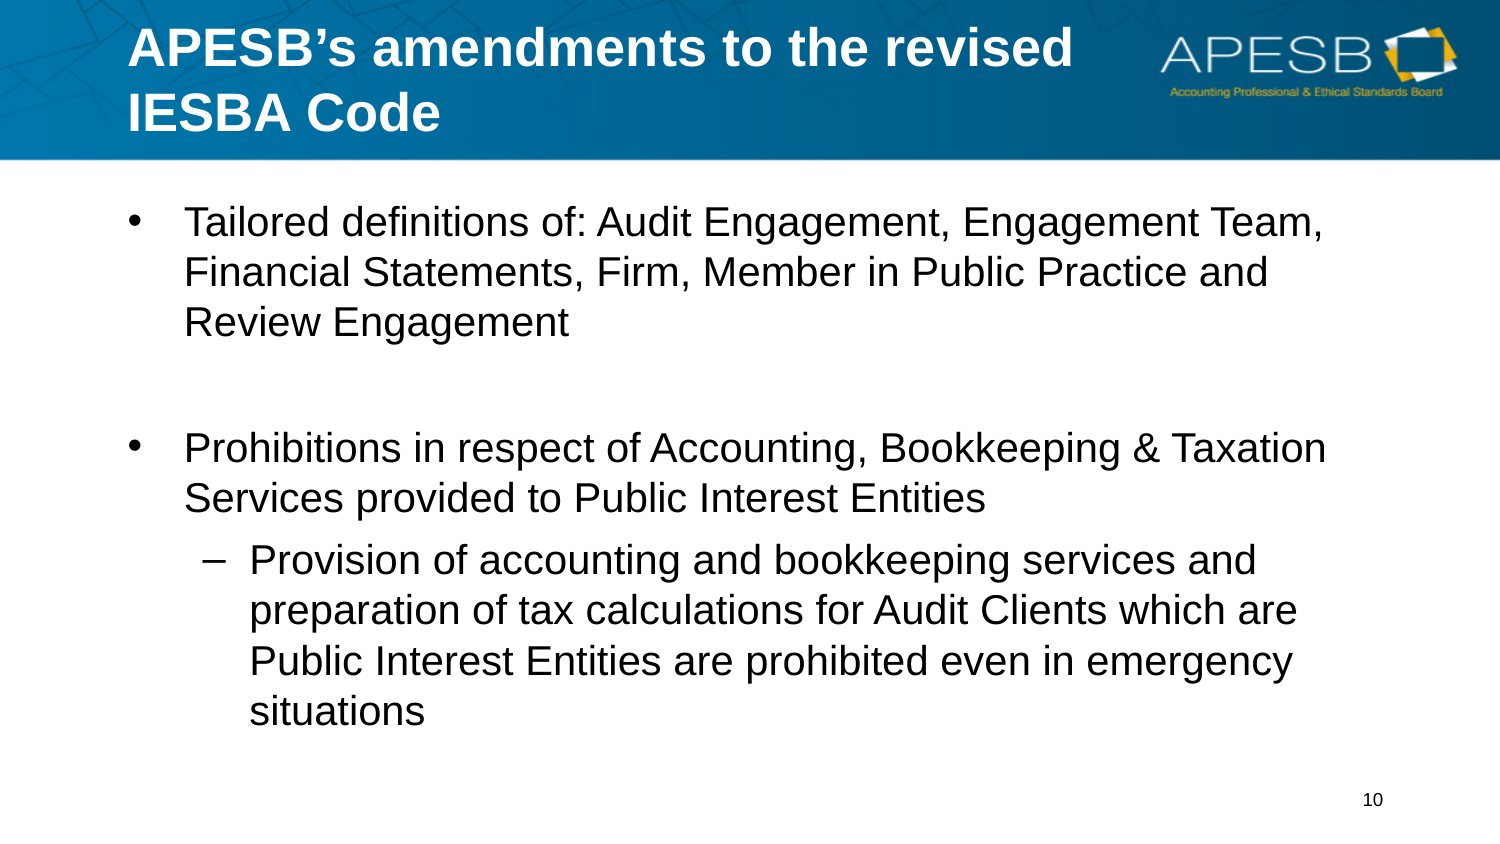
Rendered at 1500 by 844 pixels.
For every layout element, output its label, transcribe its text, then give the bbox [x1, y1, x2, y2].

picture [1388, 28, 1457, 82]
picture [1412, 87, 1442, 96]
picture [810, 27, 817, 37]
picture [1388, 88, 1407, 96]
title APESB’s amendments to the revised IESBA Code [112, 37, 1388, 150]
picture [318, 29, 325, 37]
picture [1063, 27, 1070, 37]
picture [536, 27, 543, 37]
picture [170, 29, 199, 37]
picture [242, 29, 270, 37]
list Tailored definitions of: Audit Engagement, Engagement Team, Financial Statements, Firm, Member in Public Practice and Review Engagement Prohibitions in respect of Accounting, Bookkeeping & Taxation Services provided to Public Interest Entities Provision of accounting and bookkeeping services and preparation of tax calculations for Audit Clients which are Public Interest Entities are prohibited even in emergency situations [112, 187, 1388, 750]
picture [279, 29, 309, 37]
picture [0, 159, 1500, 844]
picture [140, 29, 153, 37]
picture [206, 29, 234, 37]
